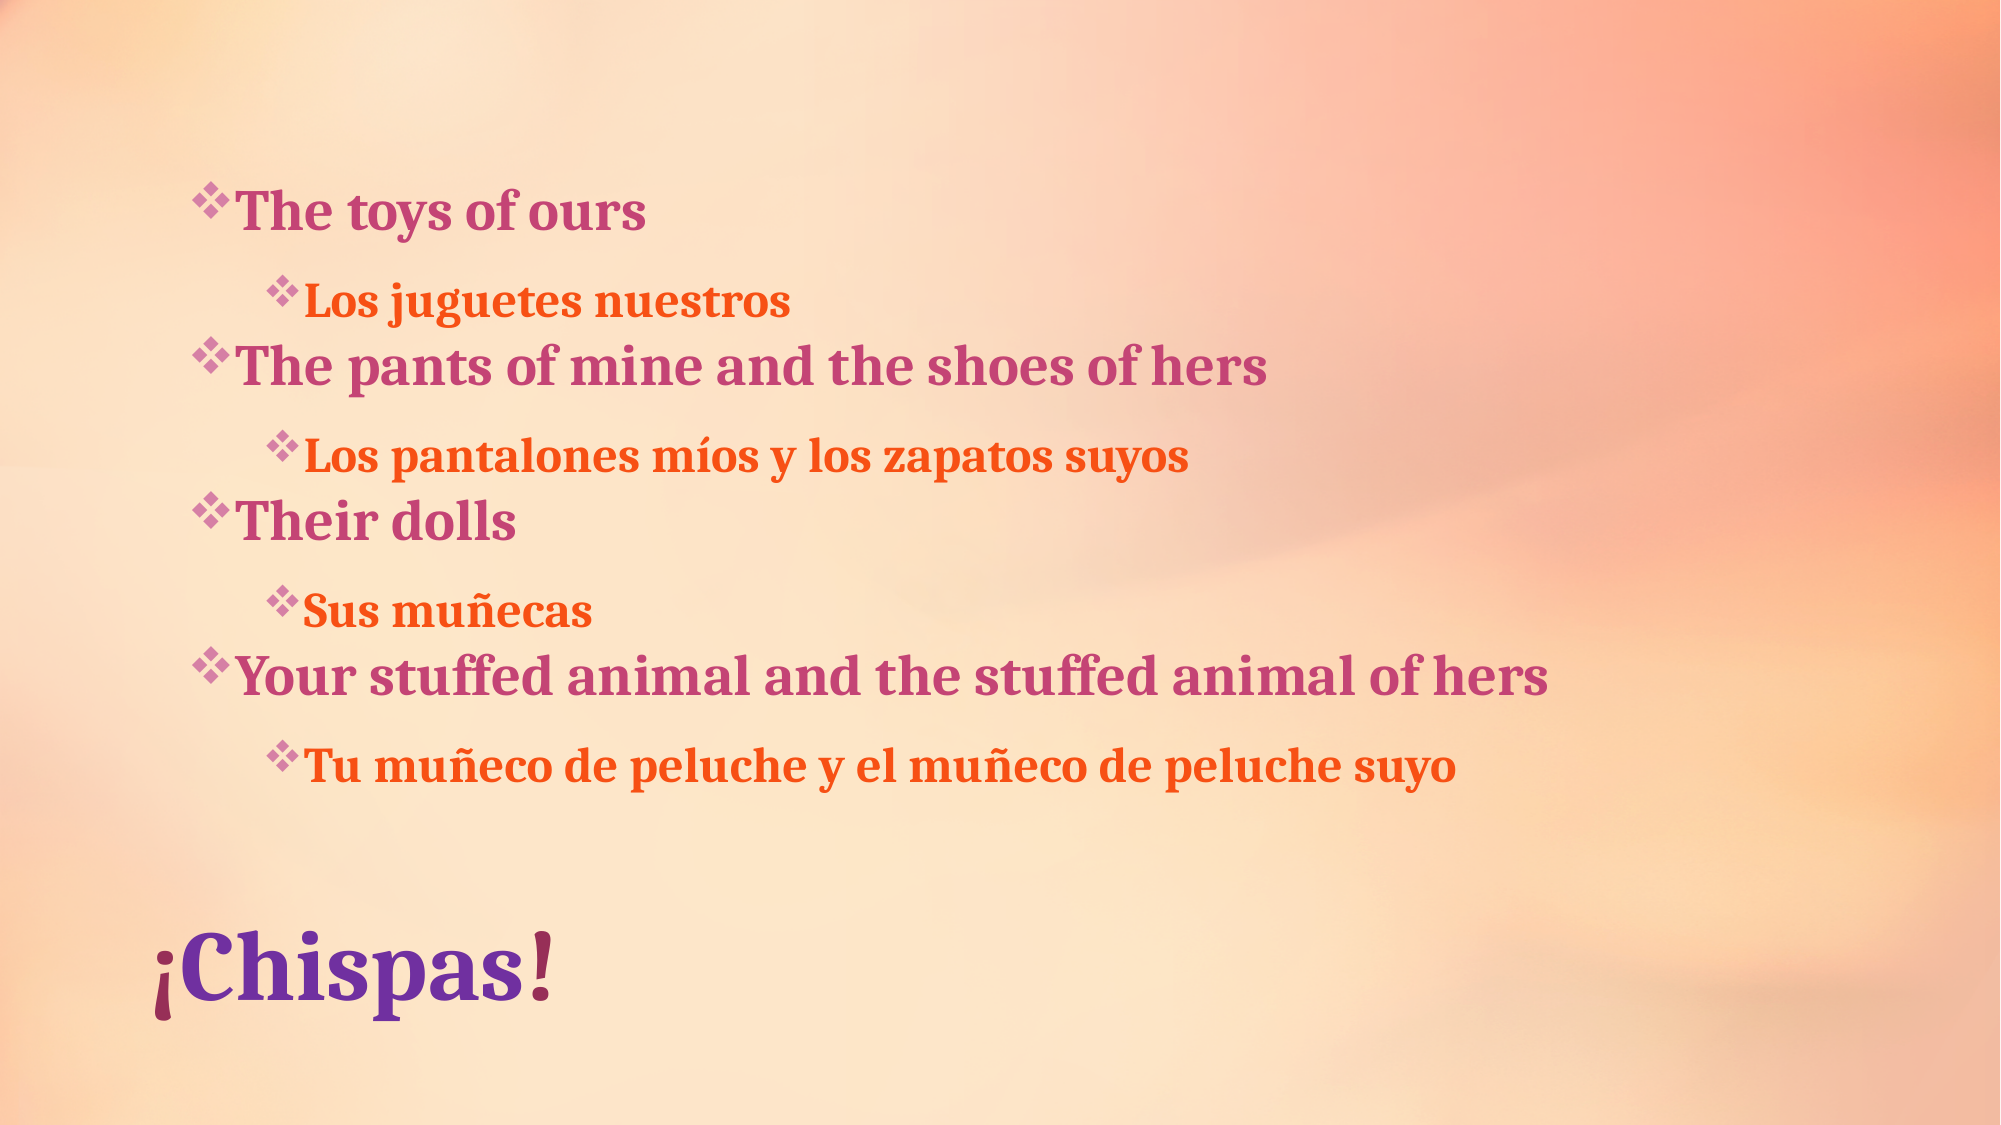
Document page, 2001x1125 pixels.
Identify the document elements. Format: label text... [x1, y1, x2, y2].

text_box ¡Chispas! [132, 834, 1783, 1030]
text_box The toys of ours Los juguetes nuestros The pants of mine and the shoes of hers Los pantalones míos y los zapatos suyos Their dolls Sus muñecas Your stuffed animal and the stuffed animal of hers Tu muñeco de peluche y el muñeco de peluche suyo [172, 164, 1823, 998]
picture [0, 0, 2001, 1125]
